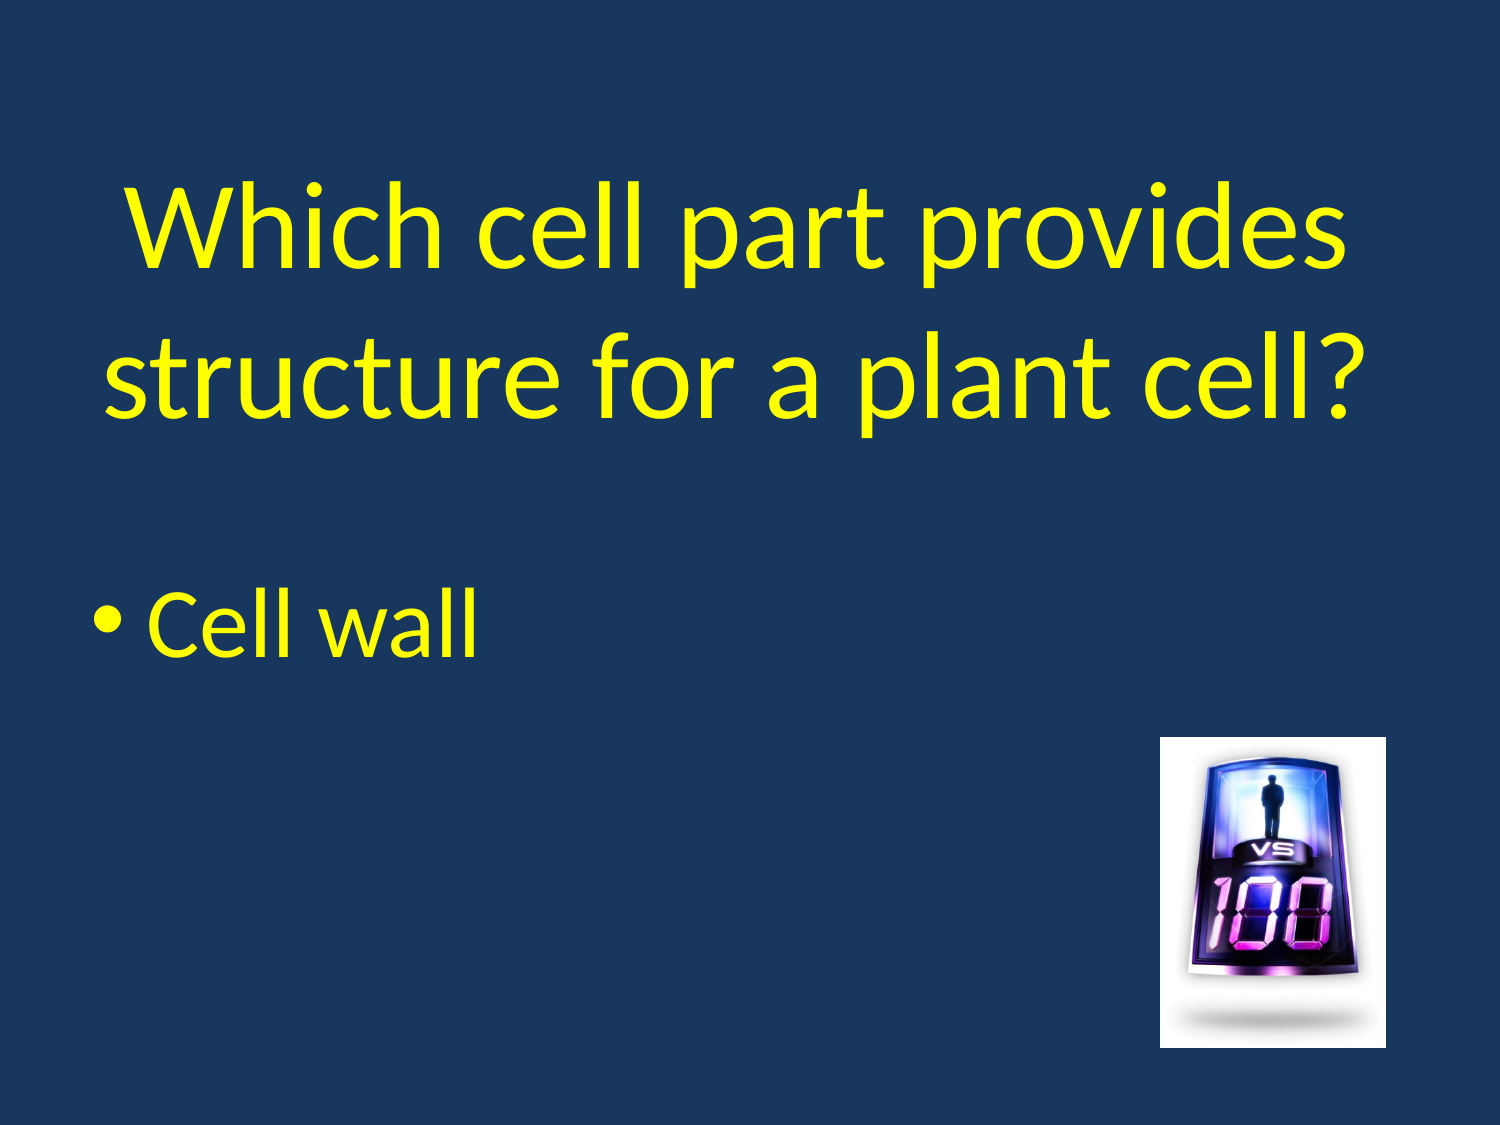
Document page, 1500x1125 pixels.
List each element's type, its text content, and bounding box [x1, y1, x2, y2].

list Cell wall [75, 549, 1425, 725]
title Which cell part provides structure for a plant cell? [62, 200, 1413, 388]
picture [1160, 737, 1386, 1049]
